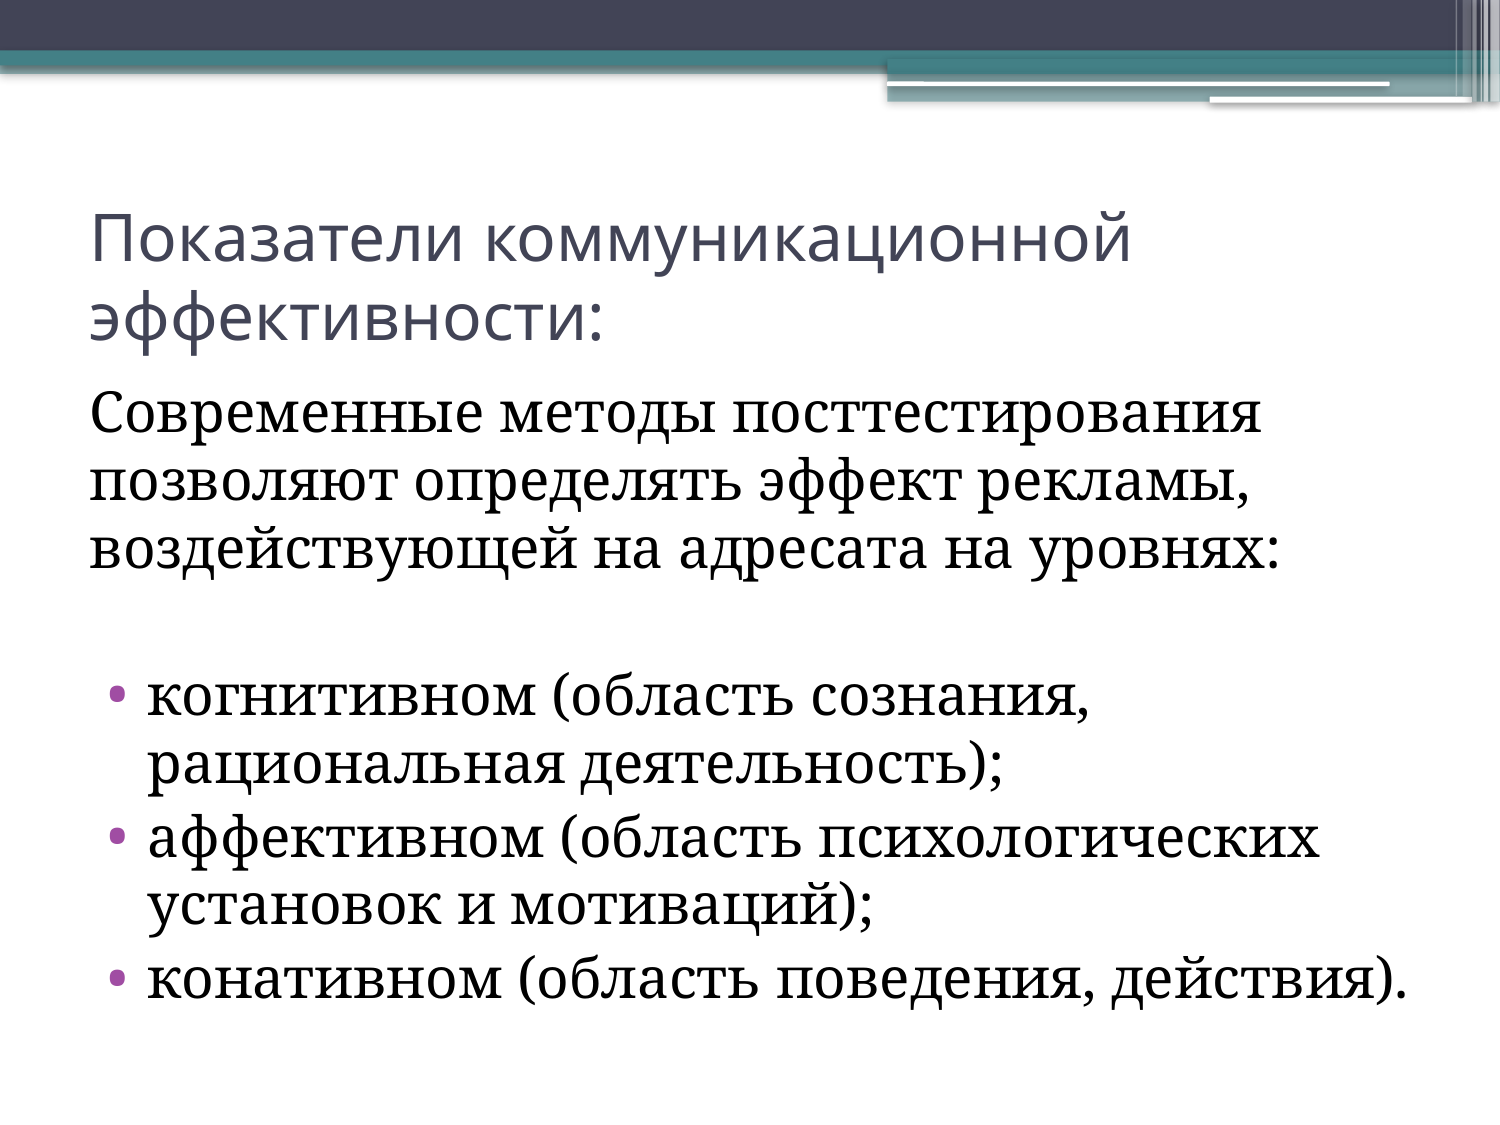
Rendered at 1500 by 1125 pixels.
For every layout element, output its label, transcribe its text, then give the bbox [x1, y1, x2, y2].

list Современные методы посттестирования позволяют определять эффект рекламы, воздействующей на адресата на уровнях: когнитивном (область сознания, рациональная деятельность); аффективном (область психологических установок и мотиваций); конативном (область поведения, действия). [75, 368, 1425, 1079]
title Показатели коммуникационной эффективности: [75, 187, 1425, 363]
